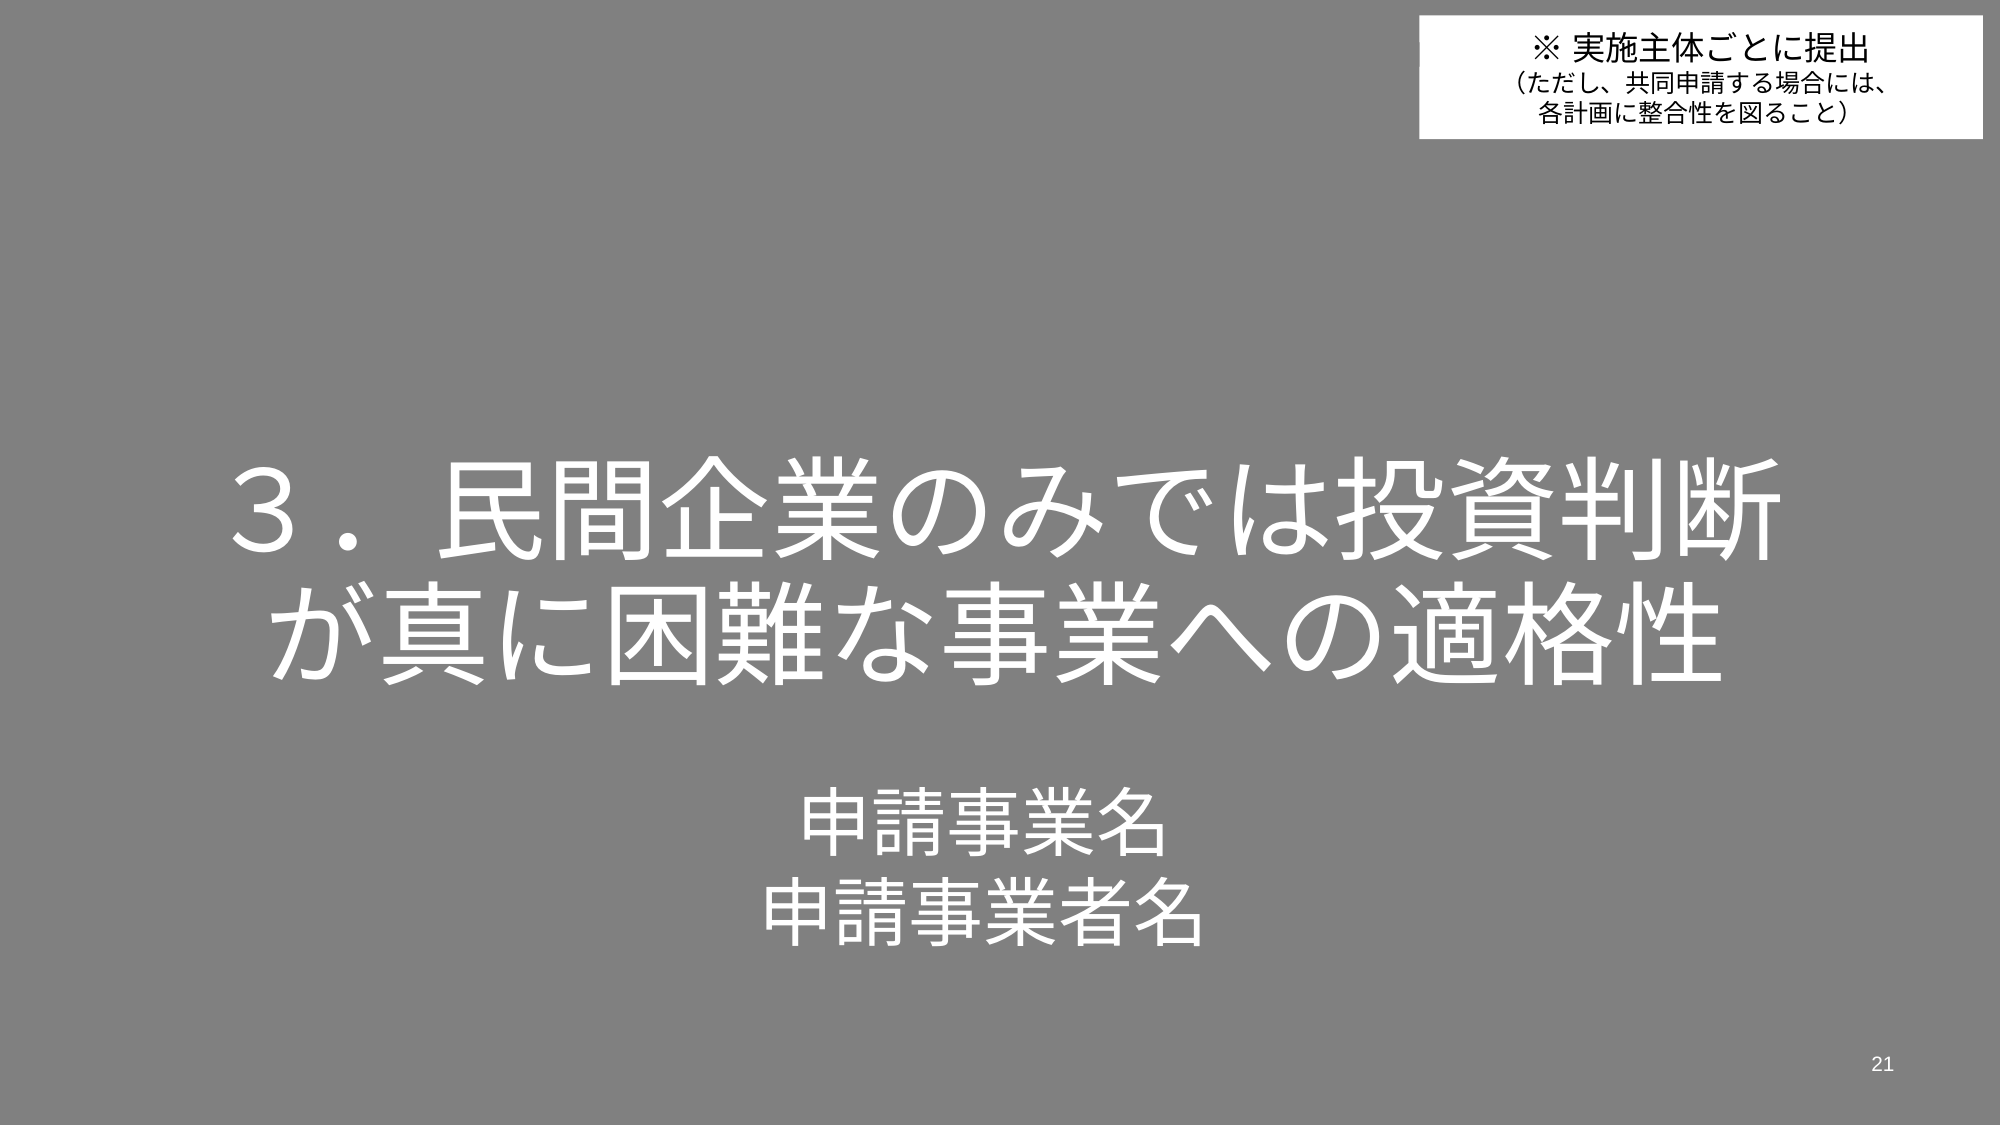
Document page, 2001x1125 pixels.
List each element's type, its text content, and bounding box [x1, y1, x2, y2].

text_box 申請事業名 申請事業者名 [845, 758, 1122, 974]
text_box ※実施主体ごとに提出 （ただし、共同申請する場合には、 各計画に整合性を図ること） [1418, 14, 1984, 141]
text_box ３．民間企業のみでは投資判断が真に困難な事業への適格性 [126, 299, 1866, 826]
